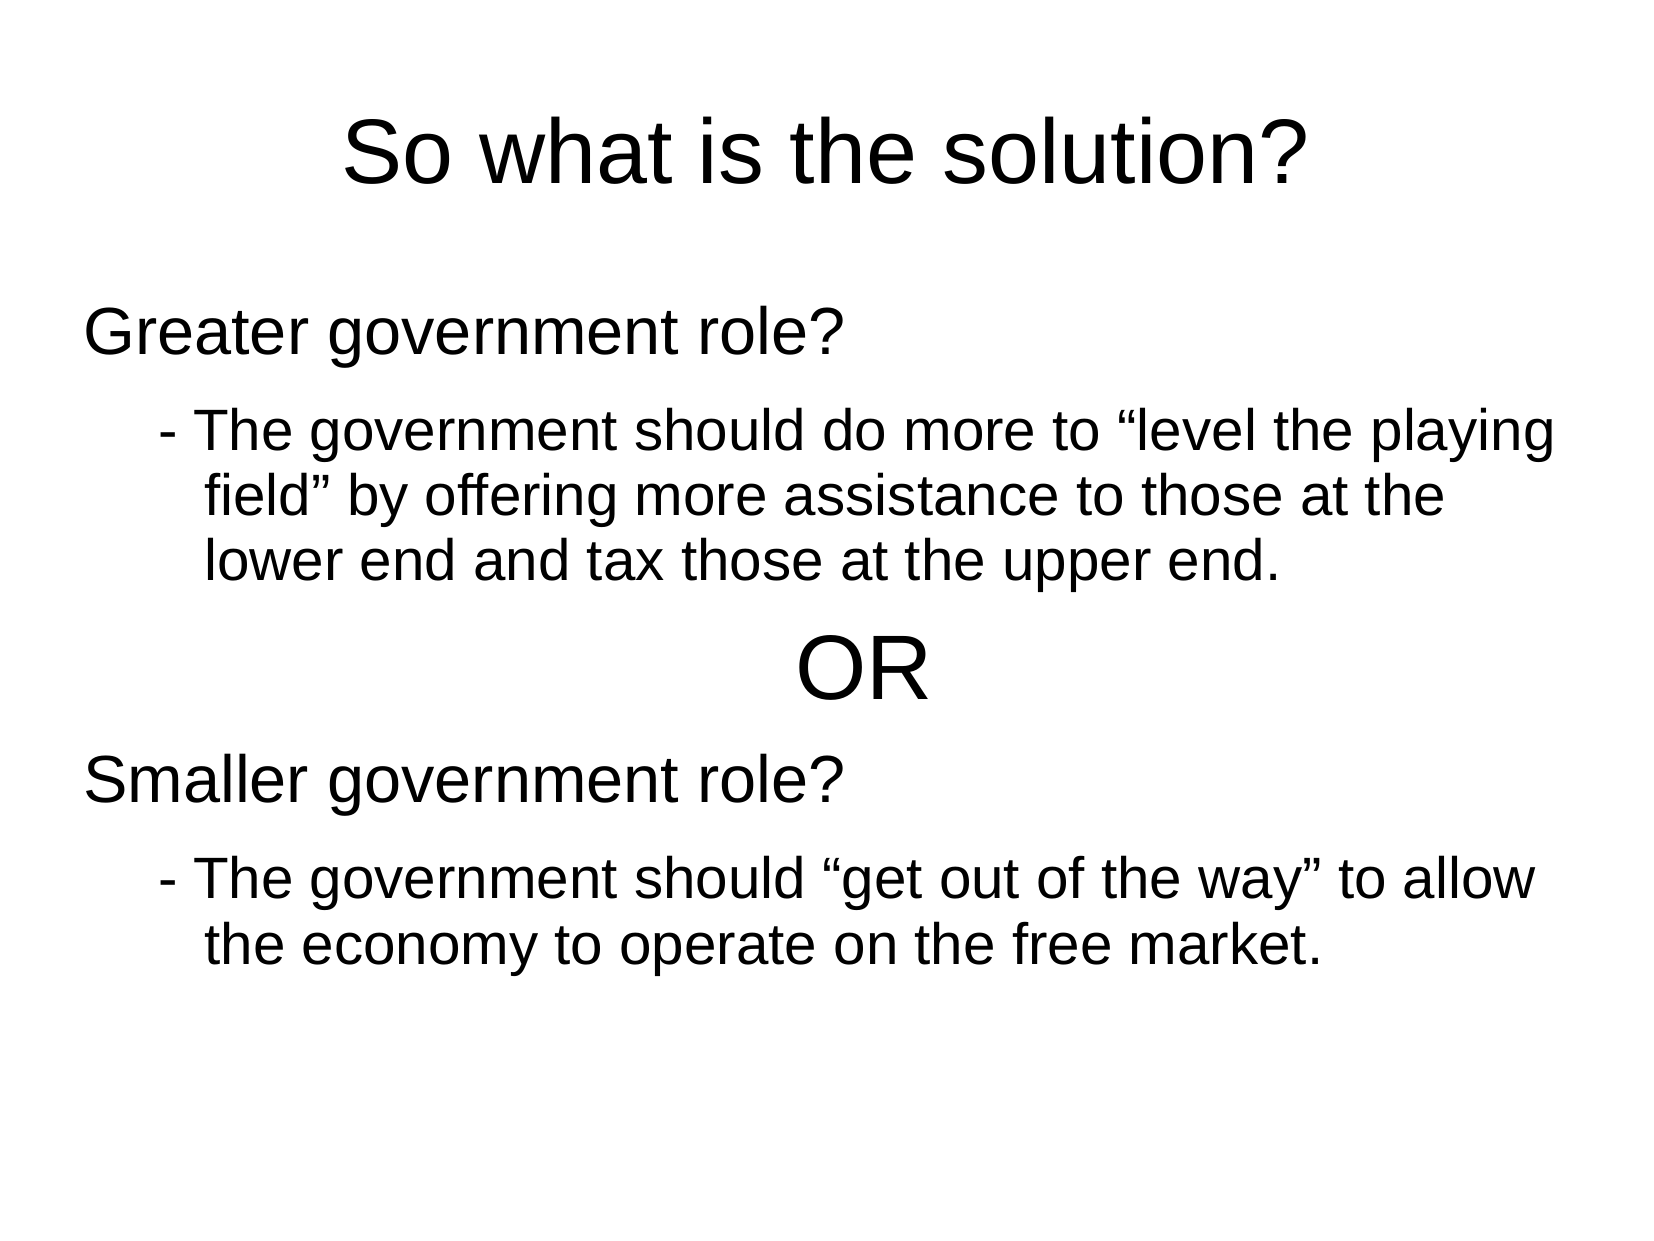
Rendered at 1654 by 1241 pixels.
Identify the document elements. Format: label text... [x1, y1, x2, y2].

title So what is the solution? [82, 49, 1570, 256]
list Greater government role? - The government should do more to “level the playing field” by offering more assistance to those at the lower end and tax those at the upper end. OR Smaller government role? - The government should “get out of the way” to allow the economy to operate on the free market. [82, 290, 1570, 1108]
